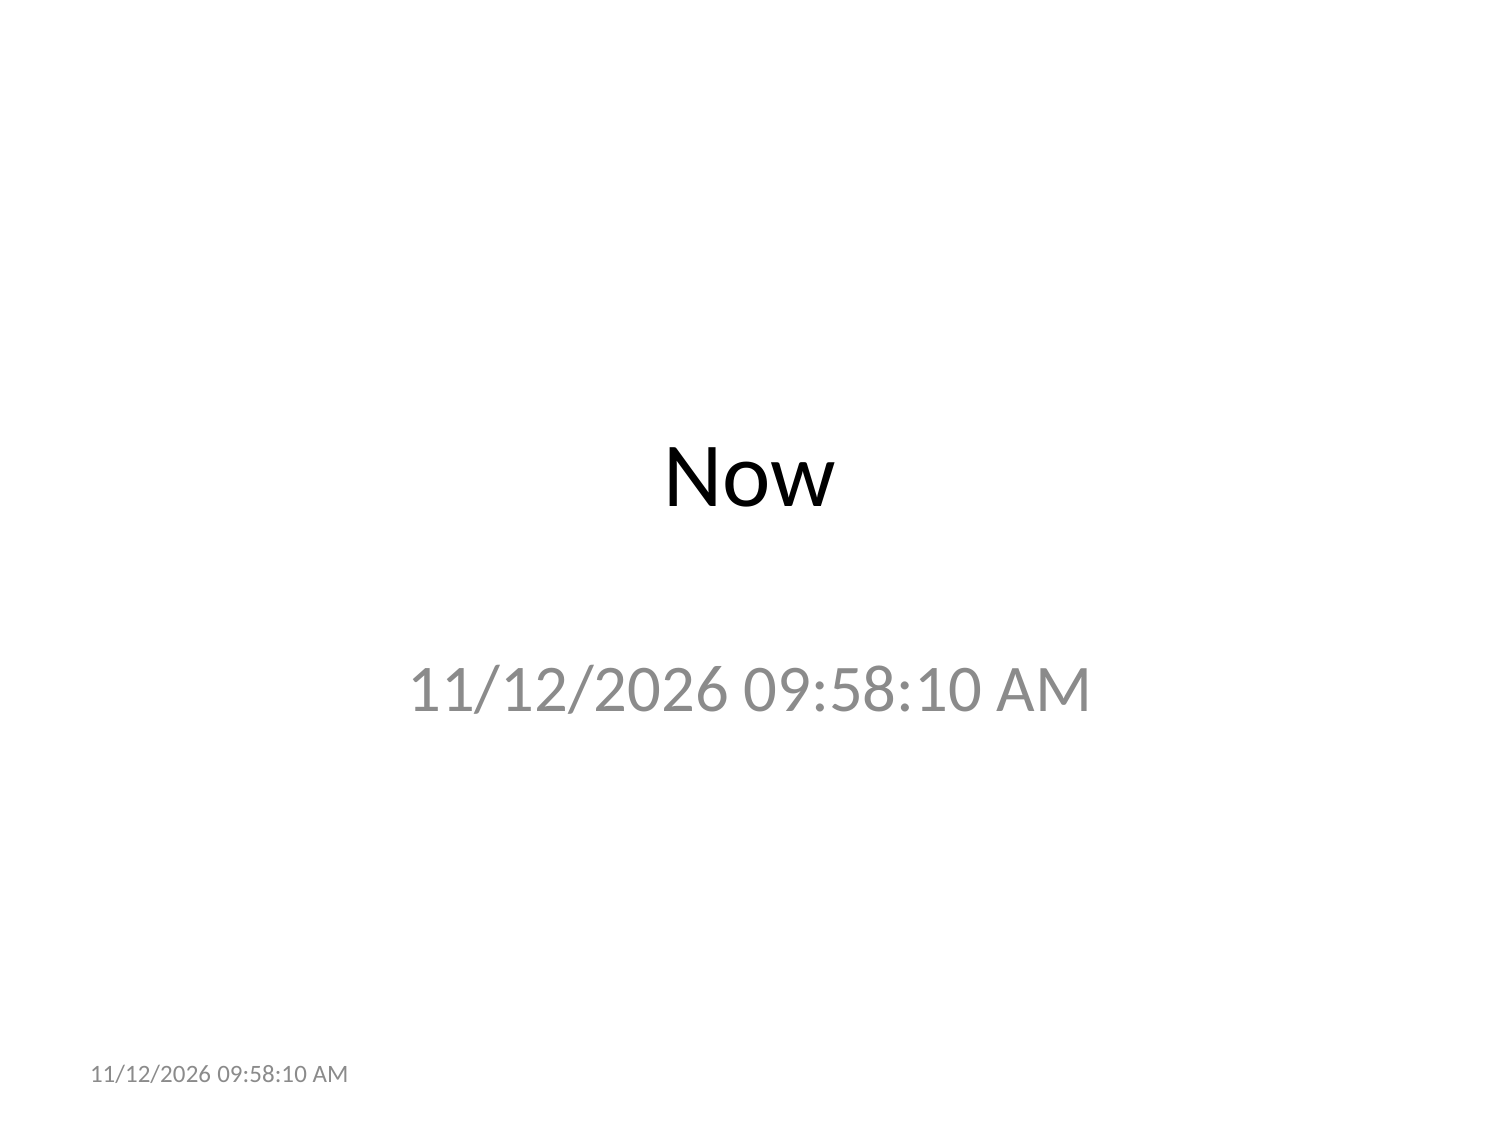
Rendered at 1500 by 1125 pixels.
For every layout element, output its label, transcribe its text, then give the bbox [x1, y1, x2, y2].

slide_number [75, 1042, 425, 1103]
title Now [112, 349, 1388, 591]
subtitle 2011-12-19 10:20:04 AM [225, 637, 1275, 925]
